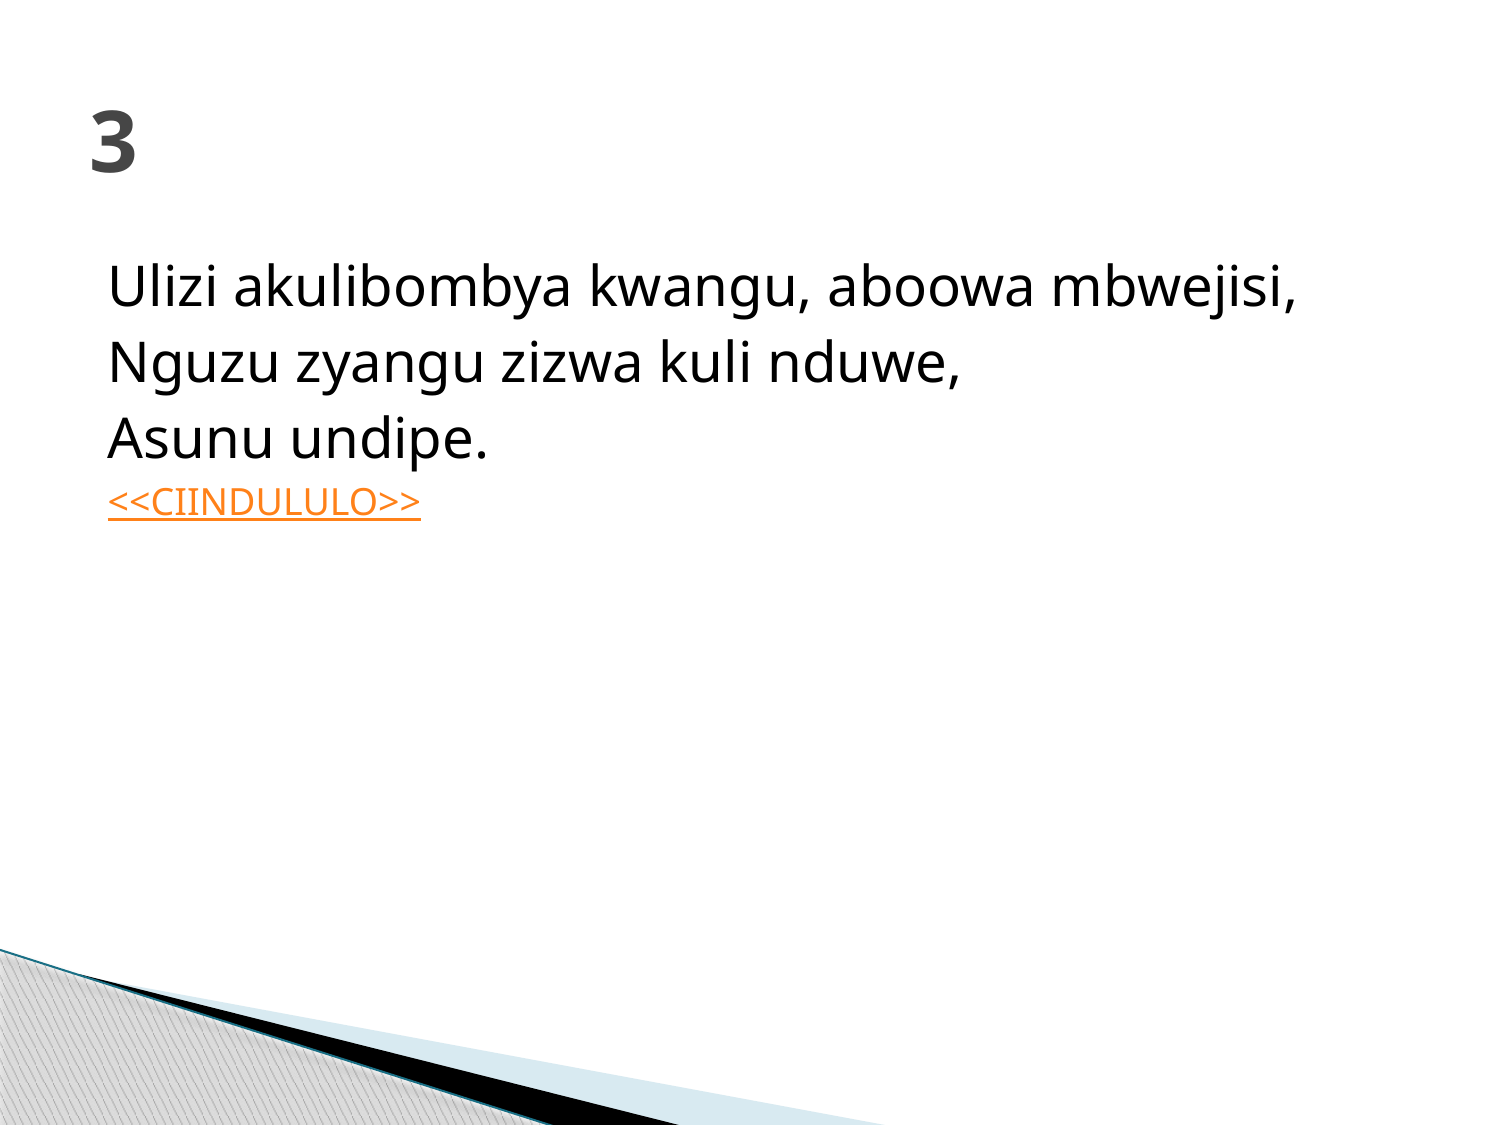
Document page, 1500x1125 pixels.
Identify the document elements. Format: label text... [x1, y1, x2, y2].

title 3 [75, 45, 1425, 233]
list Ulizi akulibombya kwangu, aboowa mbwejisi, Nguzu zyangu zizwa kuli nduwe, Asunu undipe. <<CIINDULULO>> [75, 243, 1425, 986]
